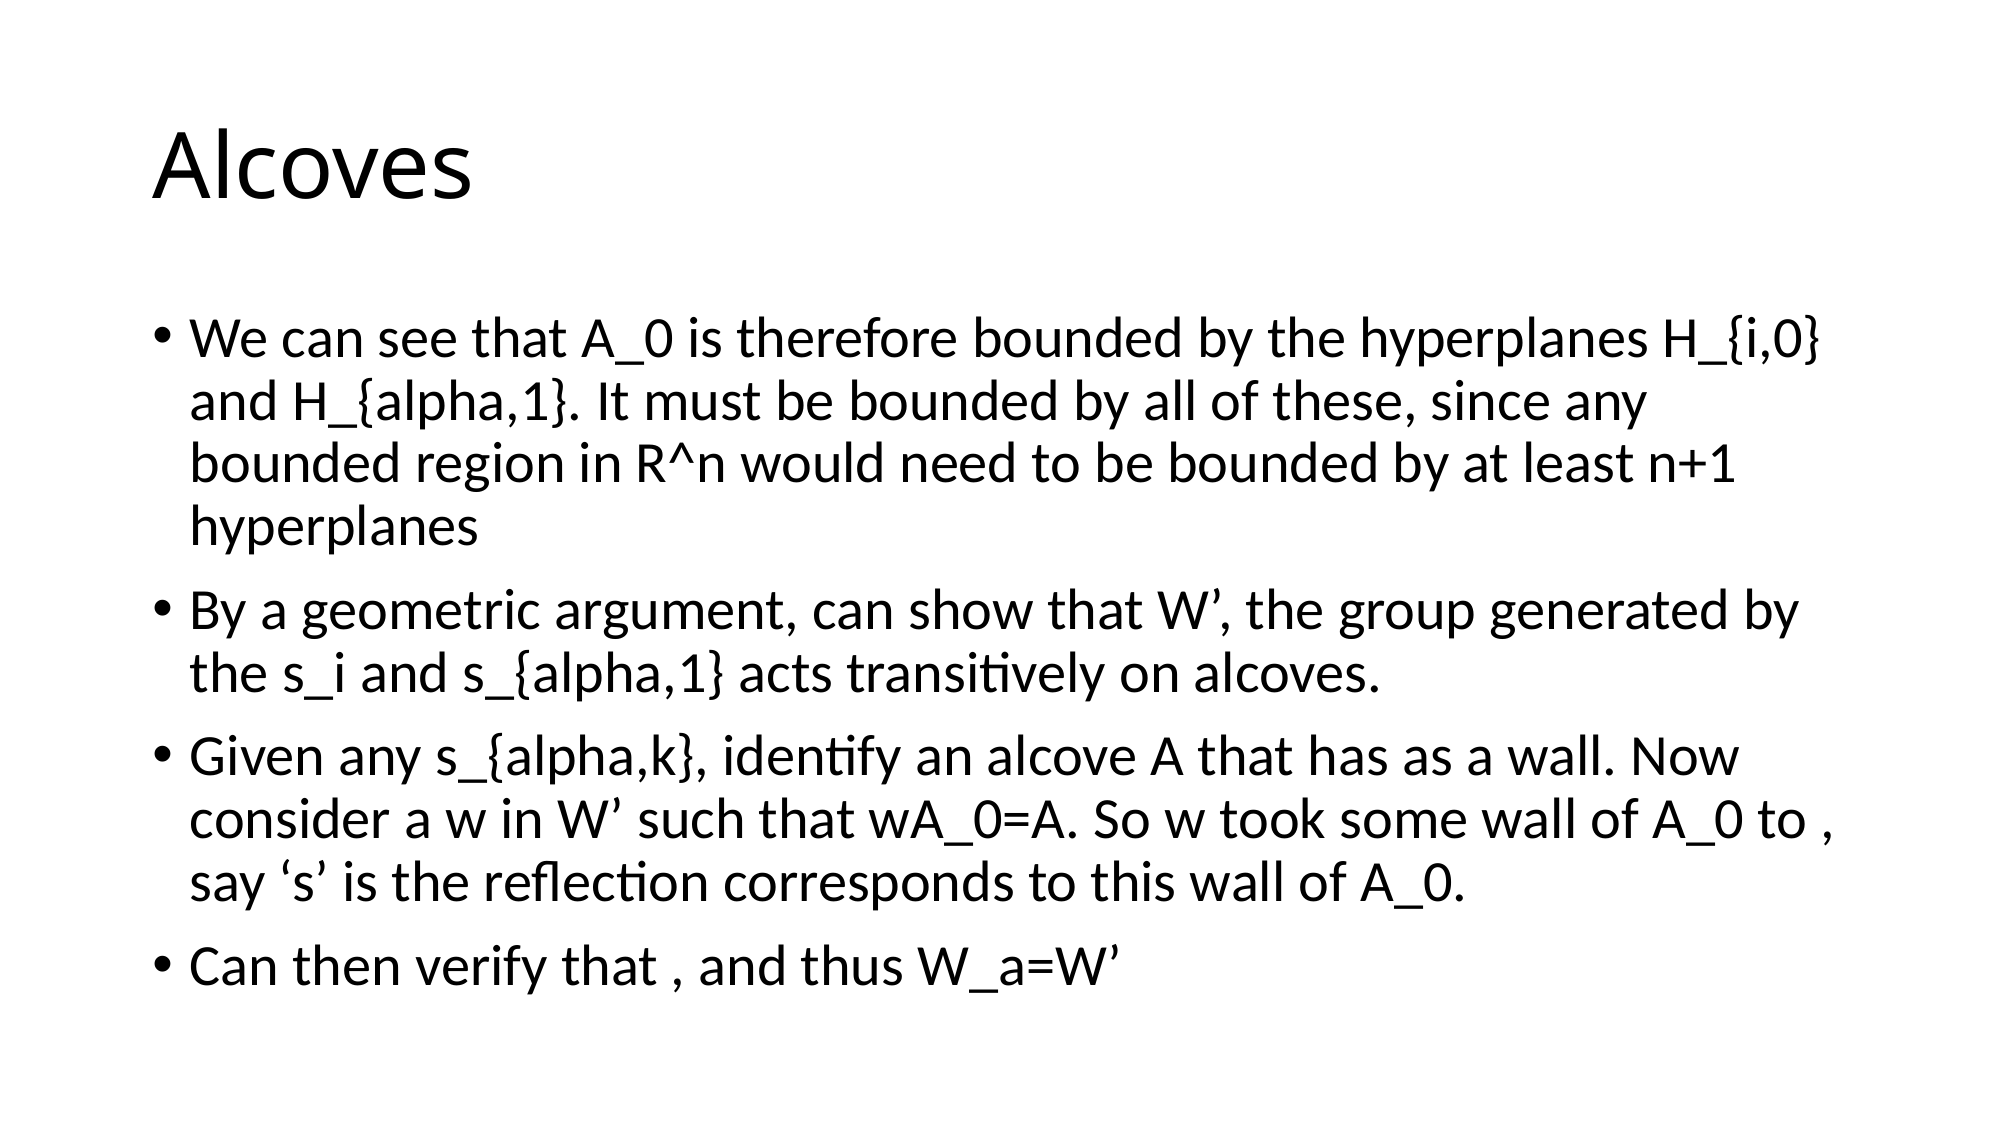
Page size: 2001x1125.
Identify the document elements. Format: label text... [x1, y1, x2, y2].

title Alcoves [137, 59, 1863, 278]
